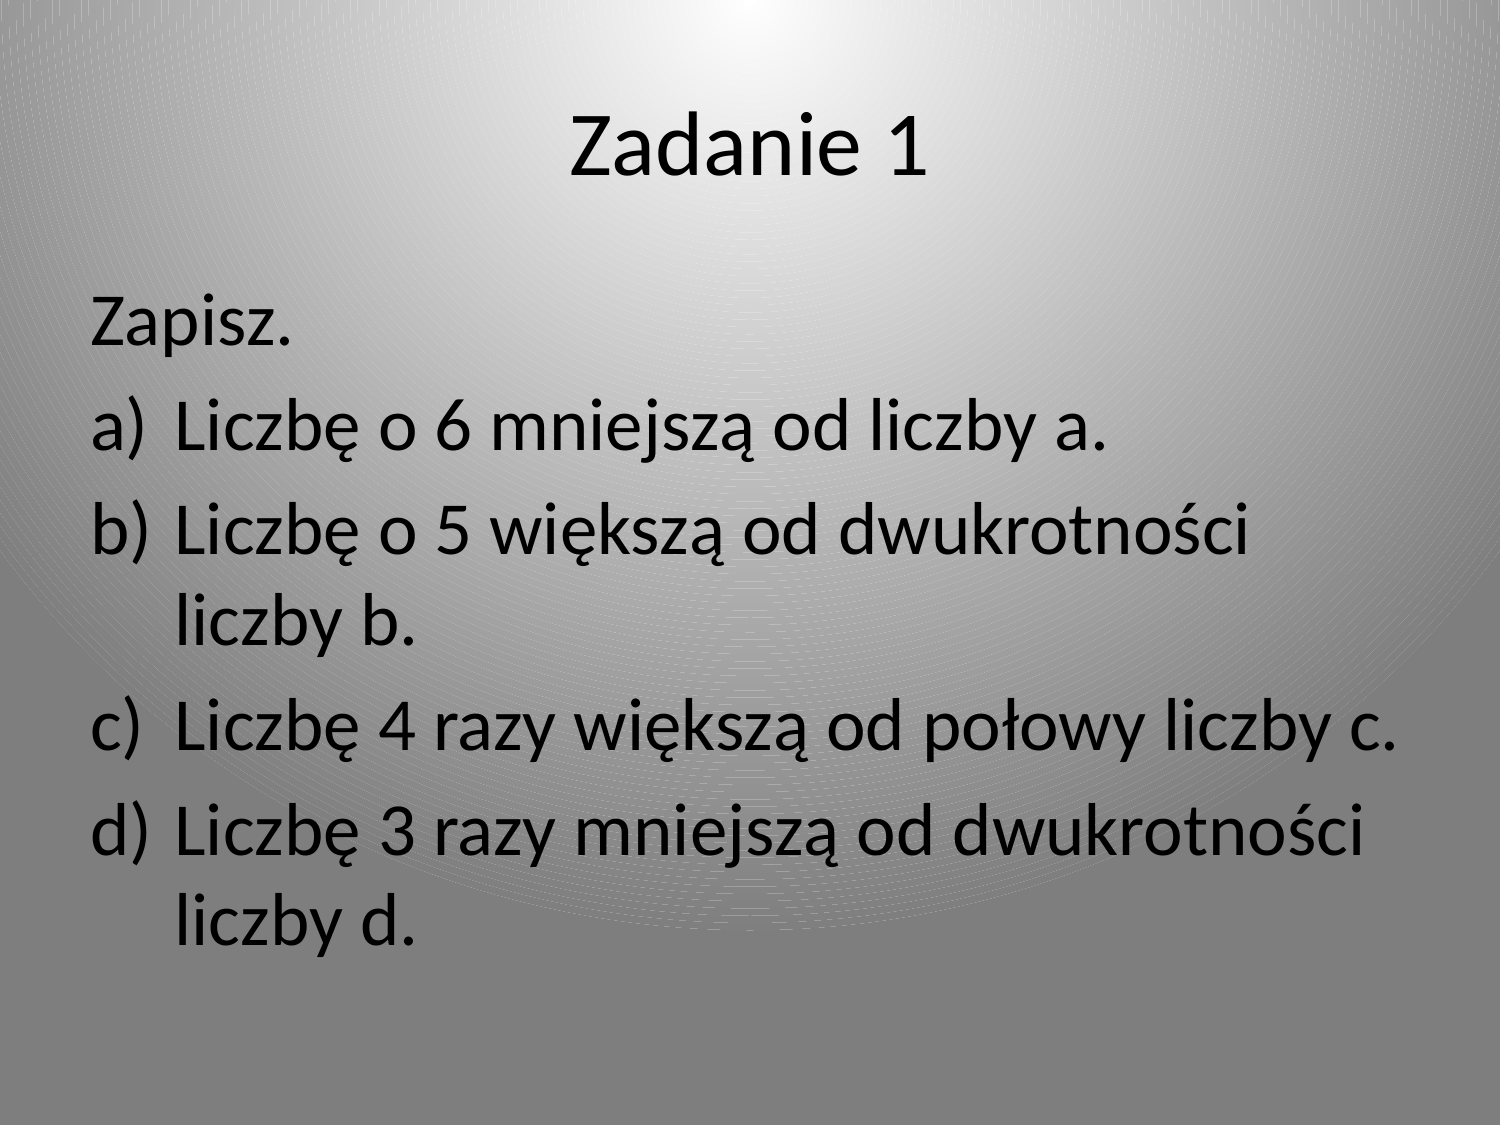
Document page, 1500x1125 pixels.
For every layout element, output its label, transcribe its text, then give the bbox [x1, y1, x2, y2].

list Zapisz. Liczbę o 6 mniejszą od liczby a. Liczbę o 5 większą od dwukrotności liczby b. Liczbę 4 razy większą od połowy liczby c. Liczbę 3 razy mniejszą od dwukrotności liczby d. [75, 262, 1425, 1005]
title Zadanie 1 [75, 45, 1425, 233]
